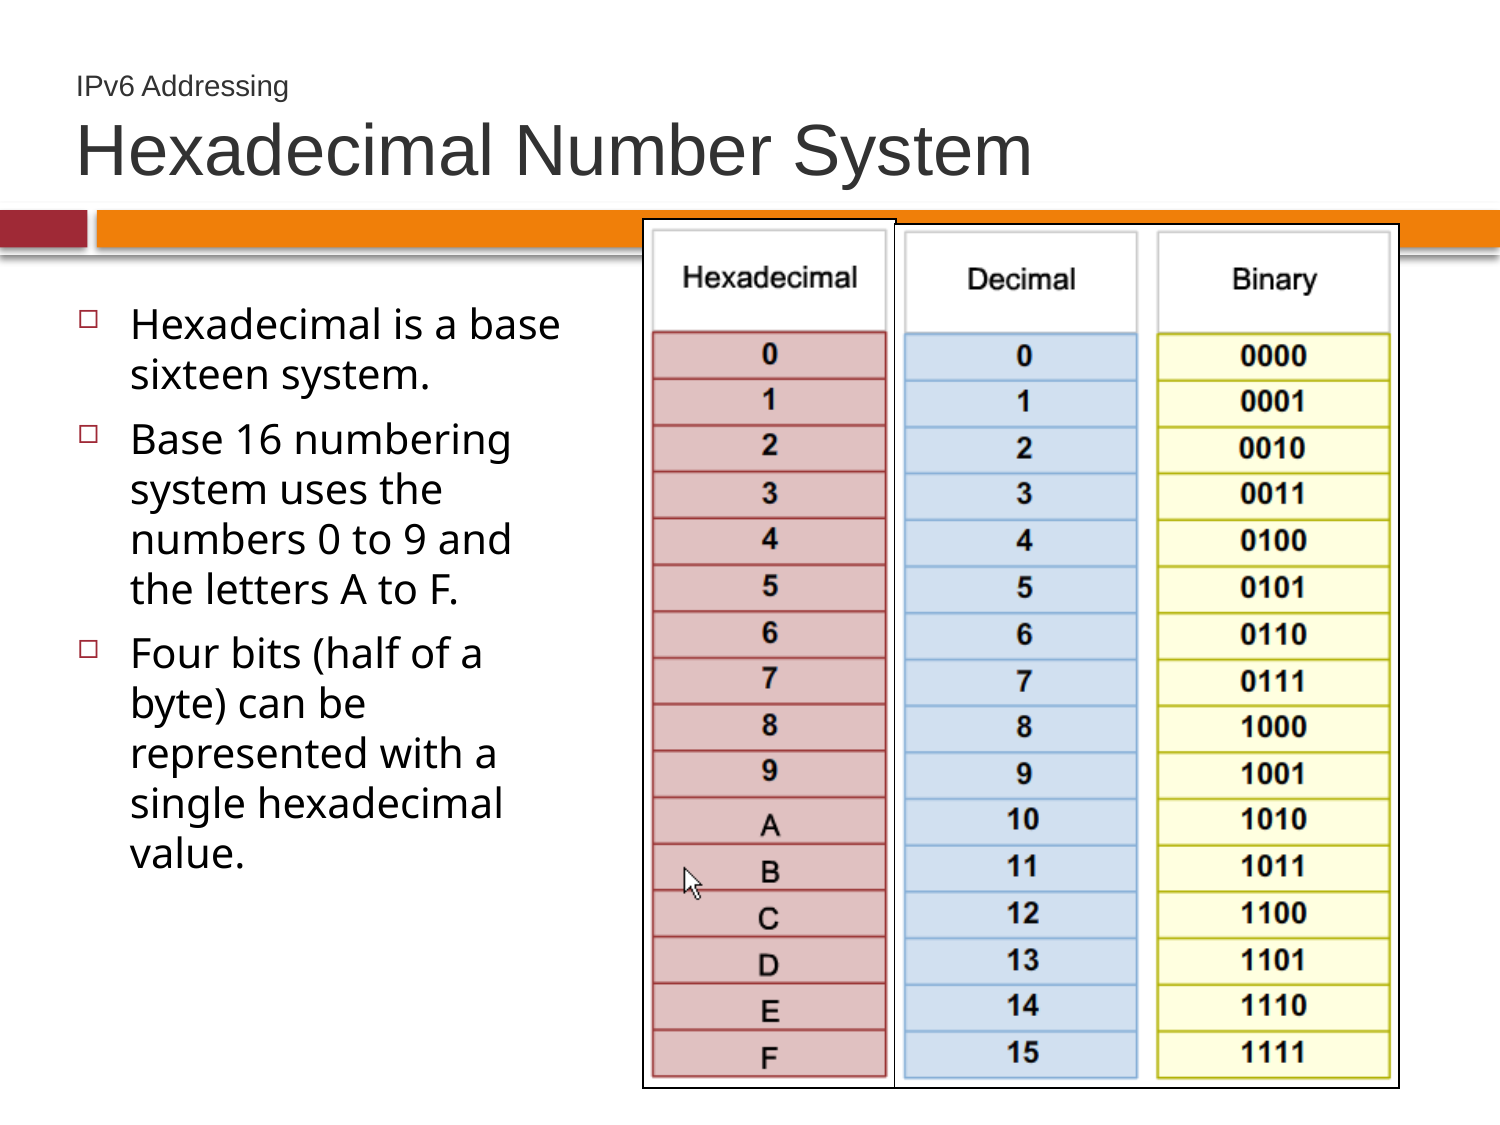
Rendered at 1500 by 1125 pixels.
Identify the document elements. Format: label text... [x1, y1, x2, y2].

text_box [643, 219, 1399, 1088]
title IPv6 Addressing Hexadecimal Number System [61, 59, 1500, 198]
list Hexadecimal is a base sixteen system. Base 16 numbering system uses the numbers 0 to 9 and the letters A to F. Four bits (half of a byte) can be represented with a single hexadecimal value. [62, 290, 580, 1125]
